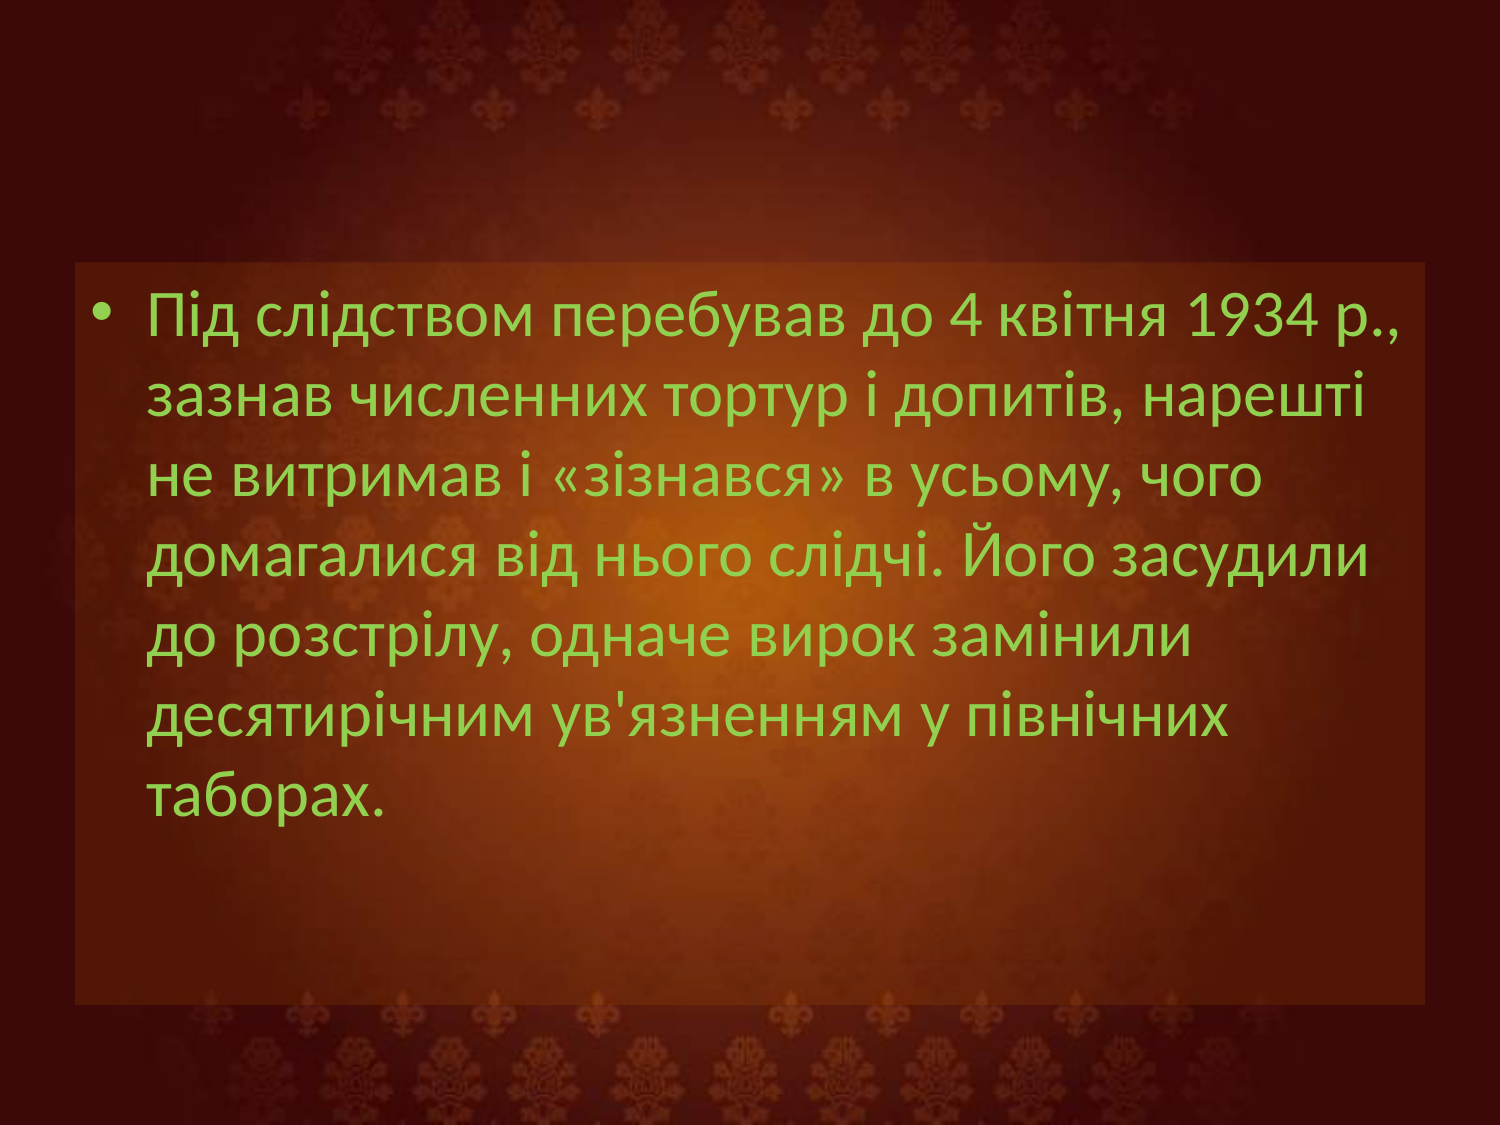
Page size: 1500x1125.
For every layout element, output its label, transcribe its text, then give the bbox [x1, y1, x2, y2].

list Під слідством перебував до 4 квітня 1934 р., зазнав численних тортур і допитів, нарешті не витримав і «зізнався» в усьому, чого домагалися від нього слідчі. Його засудили до розстрілу, одначе вирок замінили десятирічним ув'язненням у північних таборах. [74, 262, 1426, 1006]
picture [0, 0, 1500, 1125]
